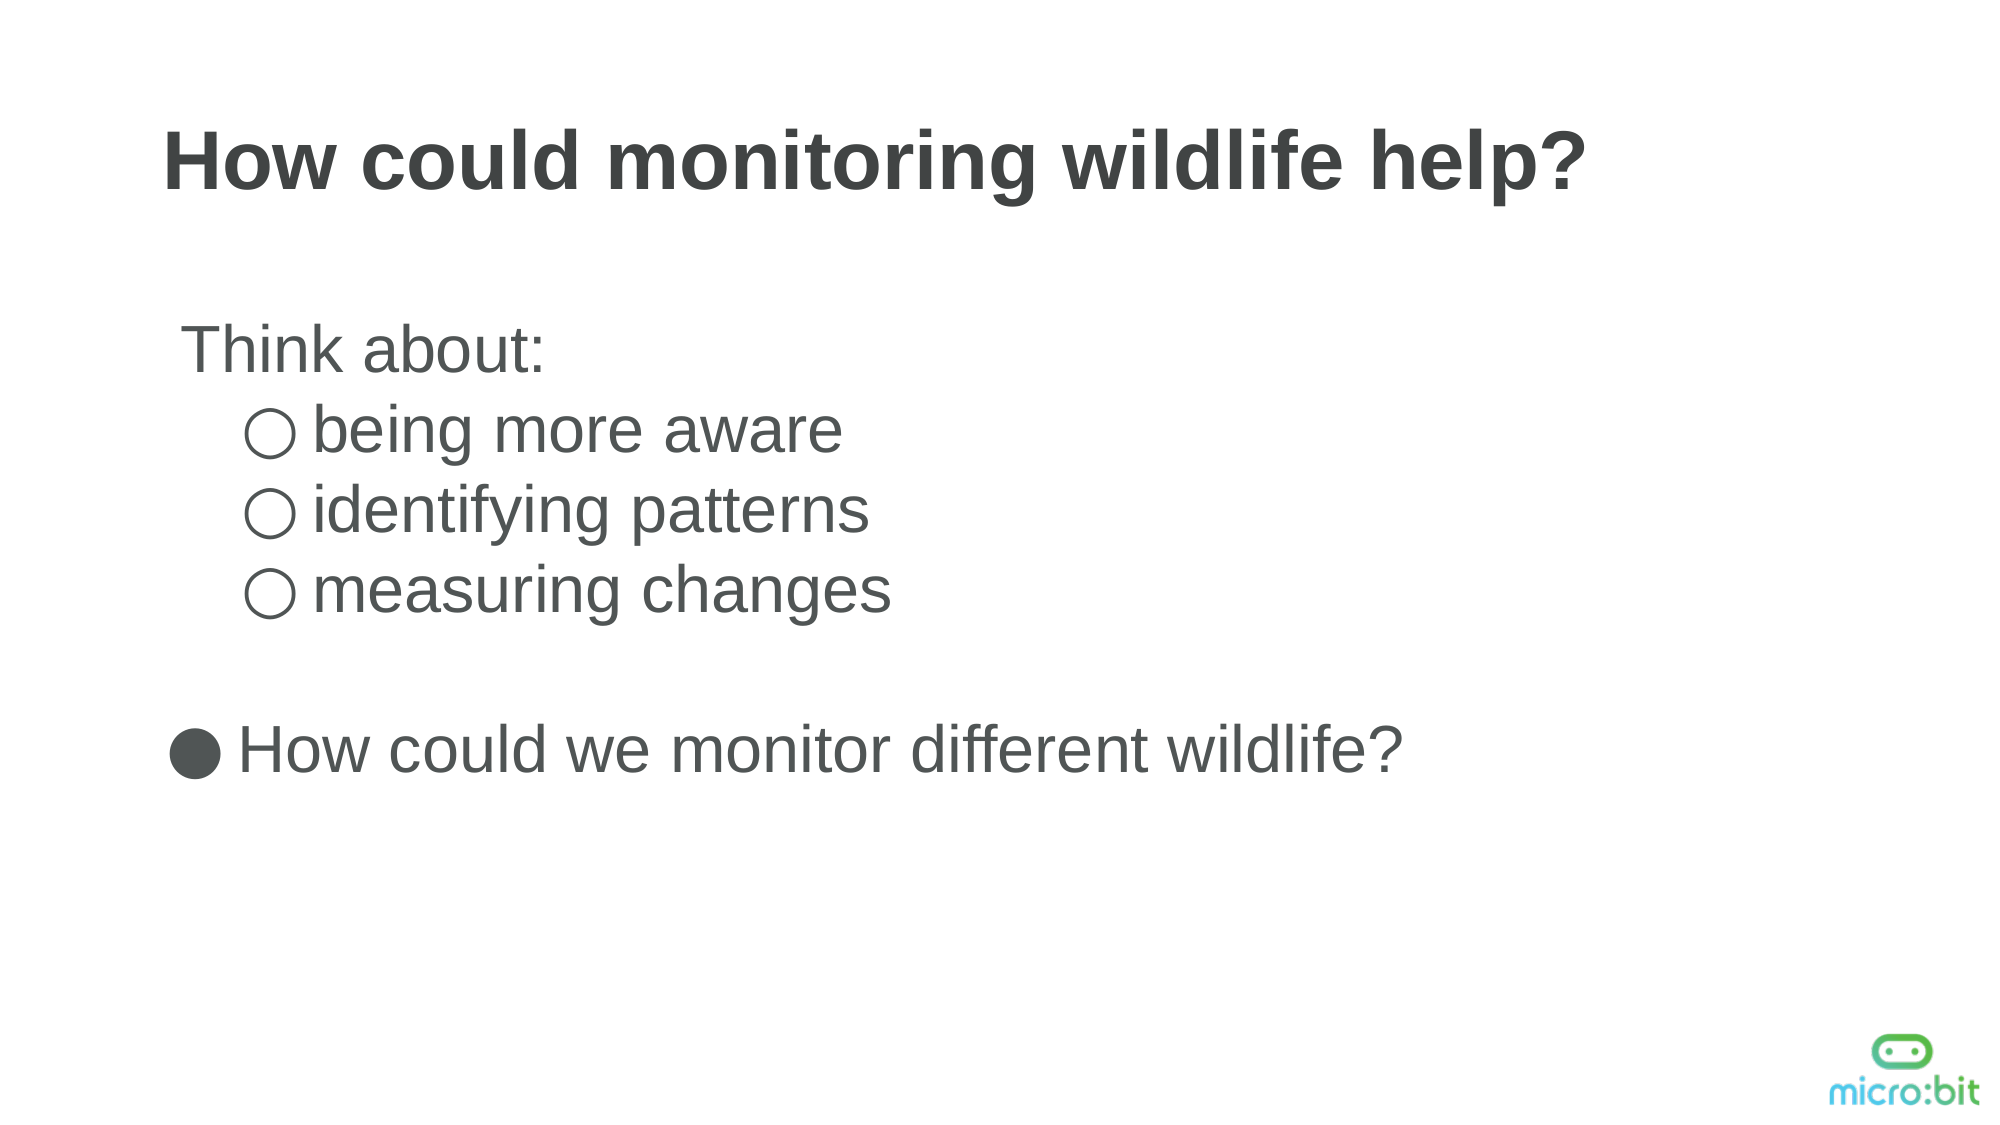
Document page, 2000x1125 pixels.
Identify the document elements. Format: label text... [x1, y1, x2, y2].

text_box How could monitoring wildlife help? Think about: being more aware identifying patterns measuring changes How could we monitor different wildlife? [147, 98, 1899, 922]
picture [1829, 1029, 1980, 1106]
